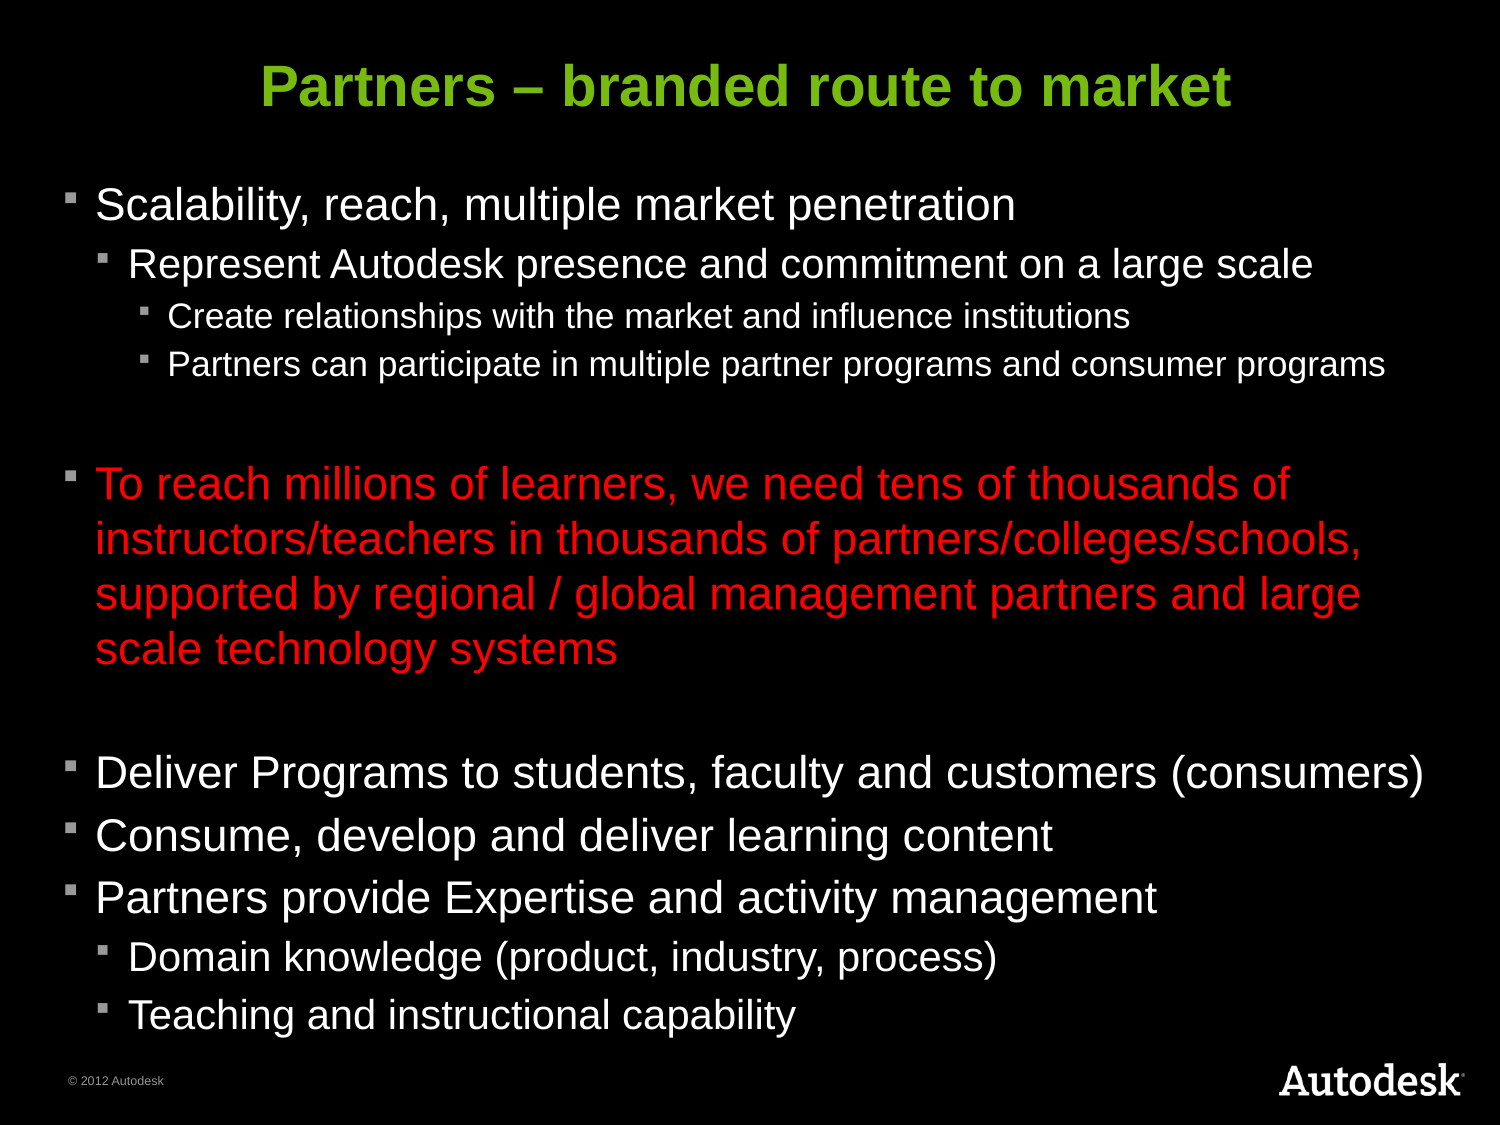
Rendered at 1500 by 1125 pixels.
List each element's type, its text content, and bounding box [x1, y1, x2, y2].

picture [0, 1036, 1500, 1125]
title Partners – branded route to market [61, 25, 1432, 140]
list Scalability, reach, multiple market penetration Represent Autodesk presence and commitment on a large scale Create relationships with the market and influence institutions Partners can participate in multiple partner programs and consumer programs To reach millions of learners, we need tens of thousands of instructors/teachers in thousands of partners/colleges/schools, supported by regional / global management partners and large scale technology systems Deliver Programs to students, faculty and customers (consumers) Consume, develop and deliver learning content Partners provide Expertise and activity management Domain knowledge (product, industry, process) Teaching and instructional capability [61, 174, 1436, 1013]
